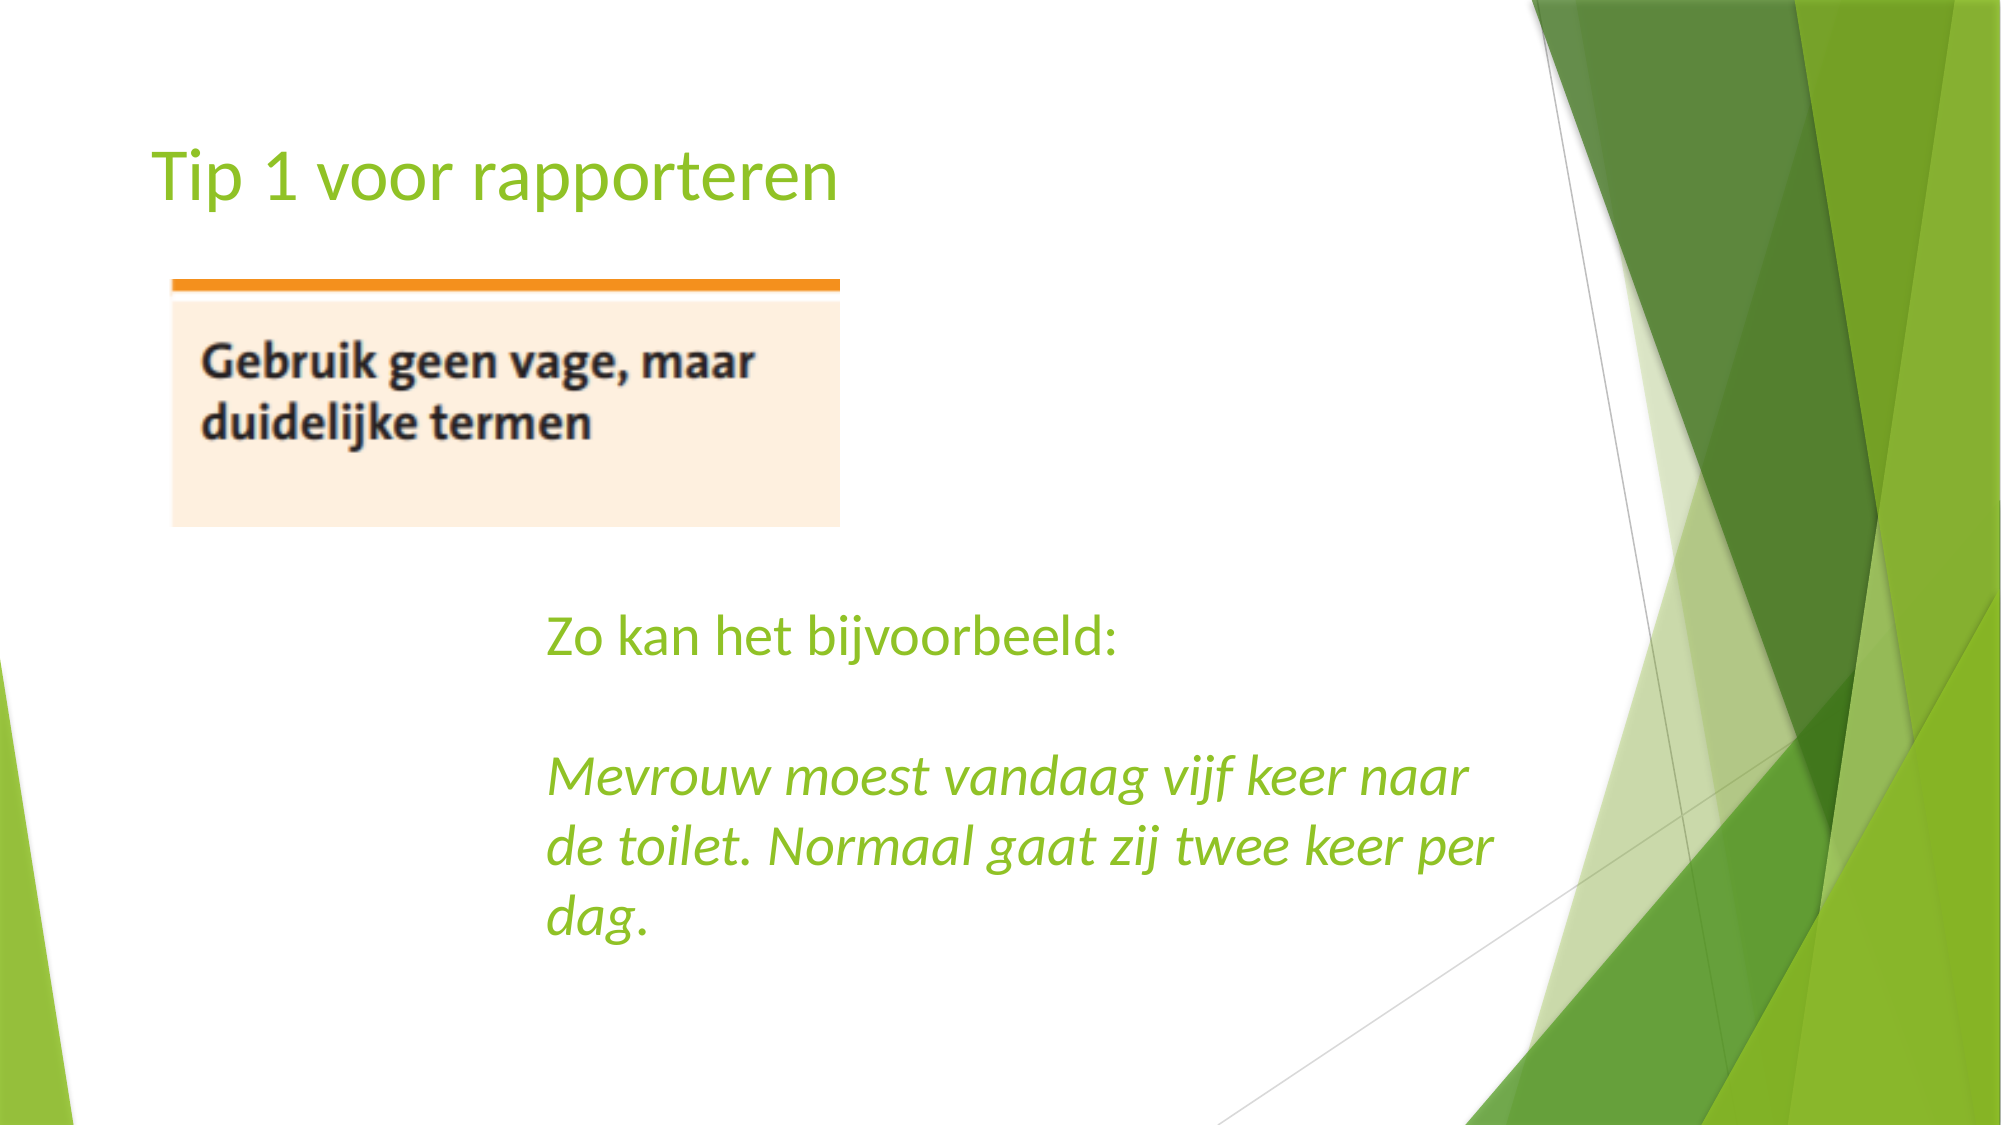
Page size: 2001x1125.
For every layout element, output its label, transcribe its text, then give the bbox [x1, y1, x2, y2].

title [136, 45, 1547, 262]
text_box Zo kan het bijvoorbeeld: Mevrouw moest vandaag vijf keer naar de toilet. Normaal gaat zij twee keer per dag. [532, 589, 1533, 955]
picture [163, 279, 841, 528]
text_box Tip 1 voor rapporteren [136, 118, 1417, 223]
